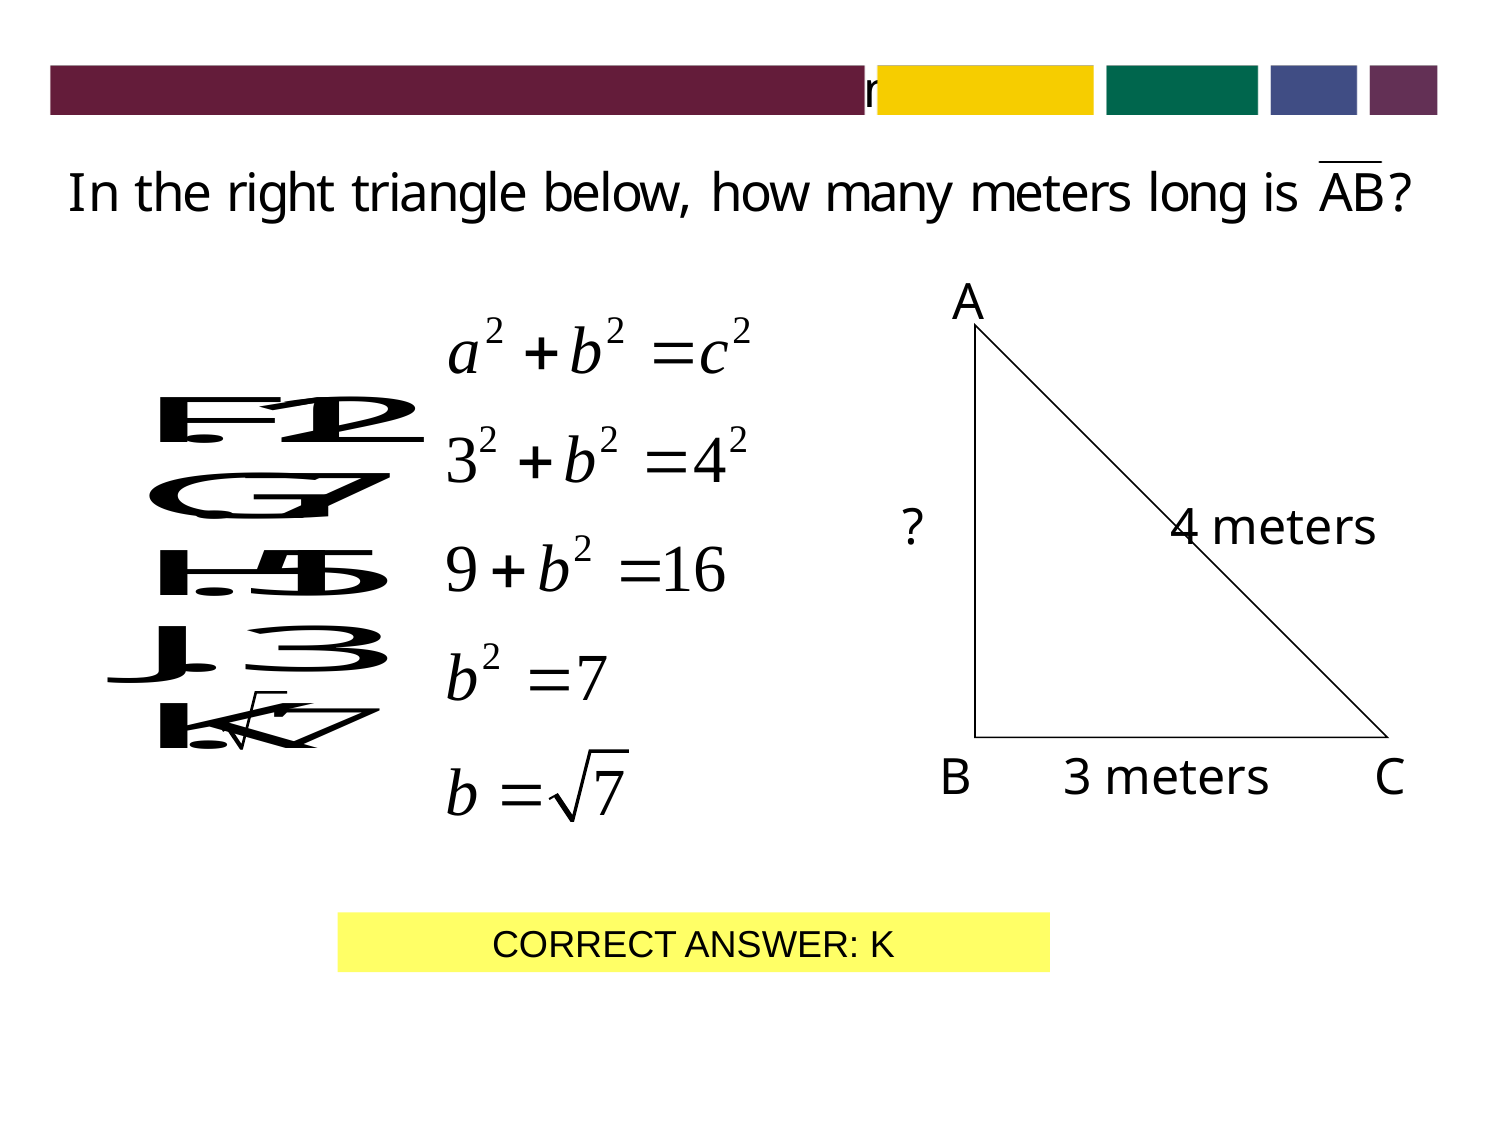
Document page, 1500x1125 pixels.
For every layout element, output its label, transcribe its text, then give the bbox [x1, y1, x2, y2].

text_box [62, 149, 1426, 235]
picture [37, 49, 1438, 116]
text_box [437, 299, 766, 838]
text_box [49, 374, 432, 763]
text_box [975, 338, 1025, 374]
text_box CORRECT ANSWER: K [337, 912, 1050, 973]
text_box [769, 374, 1500, 763]
text_box A [937, 262, 1050, 338]
text_box B 3 meters C [924, 774, 1500, 813]
